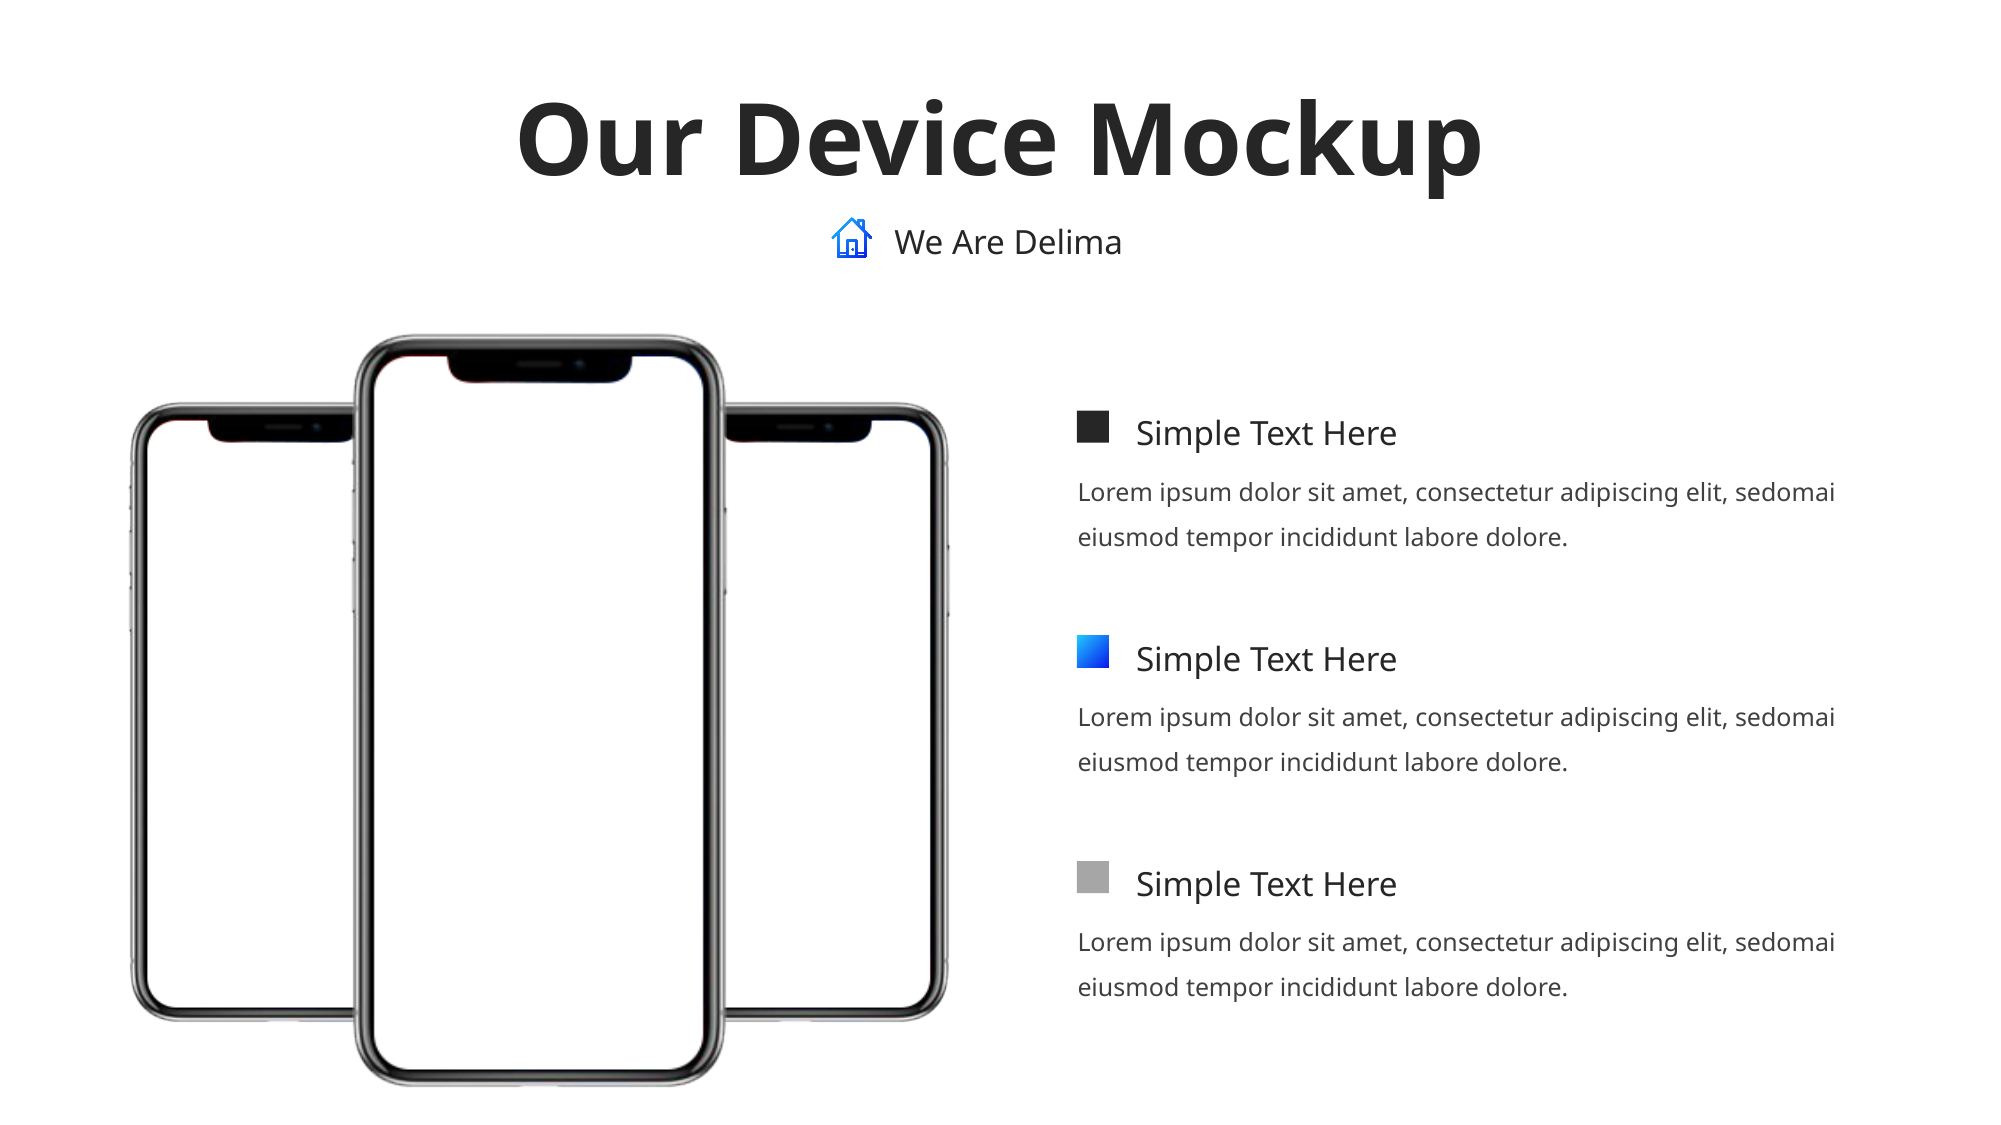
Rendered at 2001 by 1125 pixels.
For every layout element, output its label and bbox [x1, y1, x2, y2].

picture [111, 323, 967, 1110]
text_box [1062, 835, 1852, 1011]
text_box [1062, 610, 1852, 786]
text_box [1062, 385, 1852, 561]
text_box [371, 68, 1629, 270]
